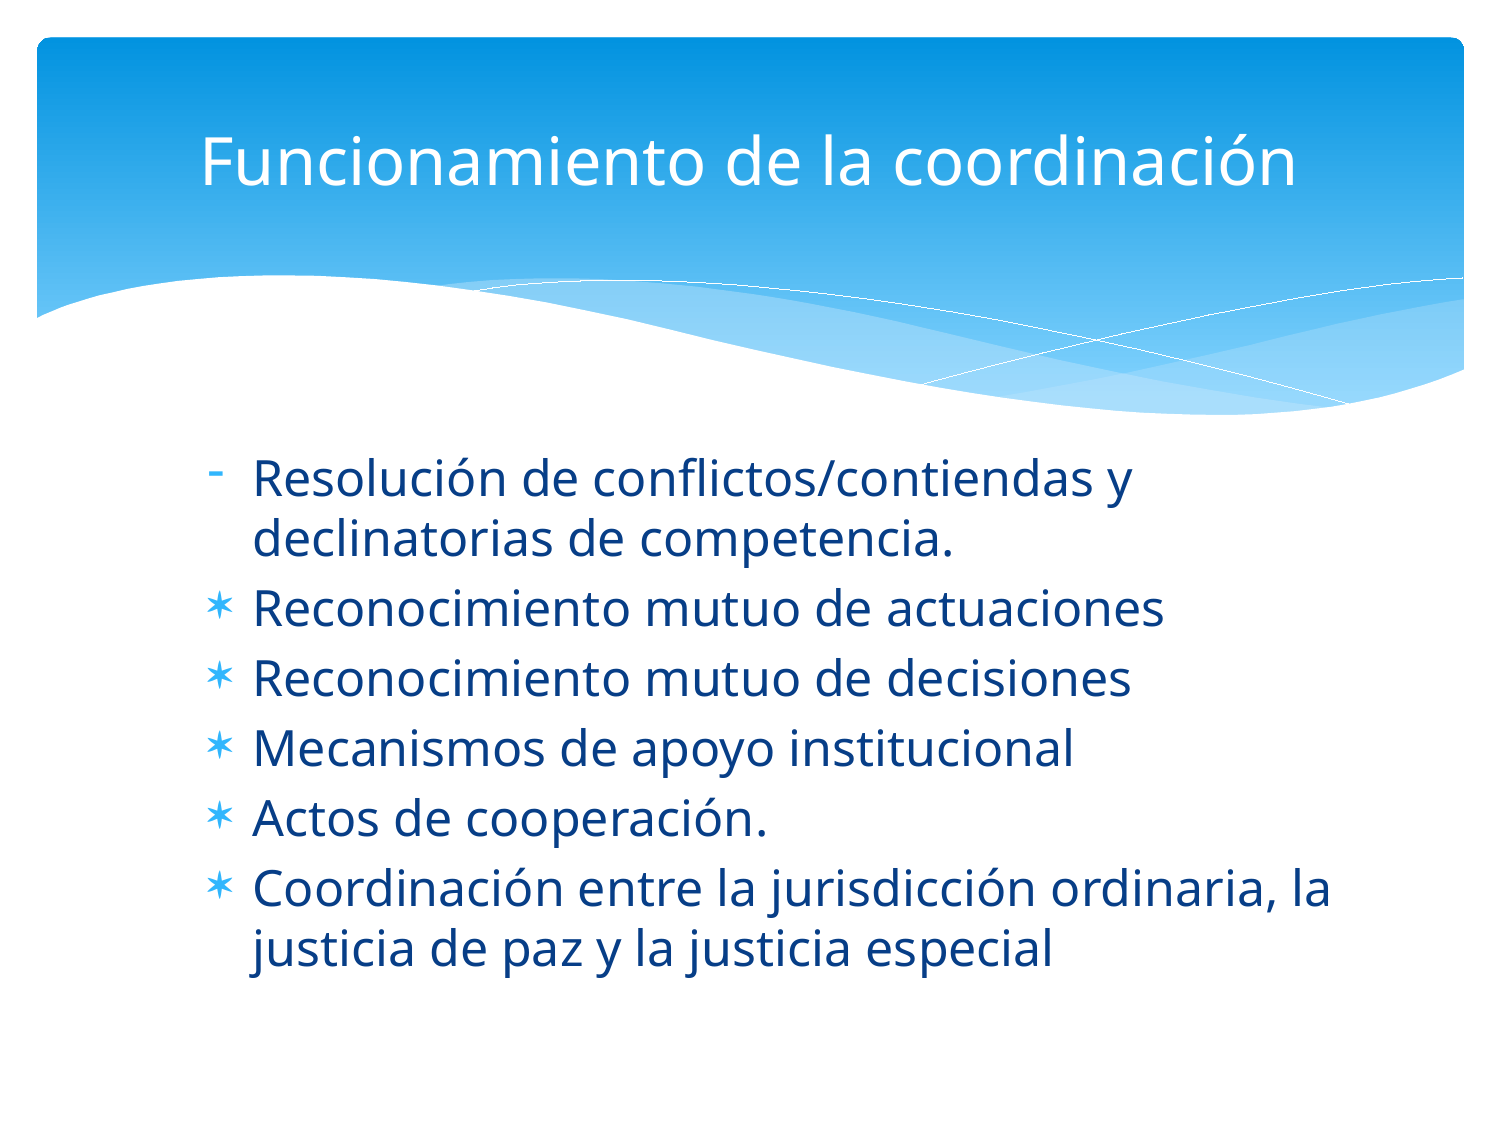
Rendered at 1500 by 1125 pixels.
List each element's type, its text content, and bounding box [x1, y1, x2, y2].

title Funcionamiento de la coordinación [75, 55, 1425, 261]
list Resolución de conflictos/contiendas y declinatorias de competencia. Reconocimiento mutuo de actuaciones Reconocimiento mutuo de decisiones Mecanismos de apoyo institucional Actos de cooperación. Coordinación entre la jurisdicción ordinaria, la justicia de paz y la justicia especial [143, 438, 1359, 1005]
